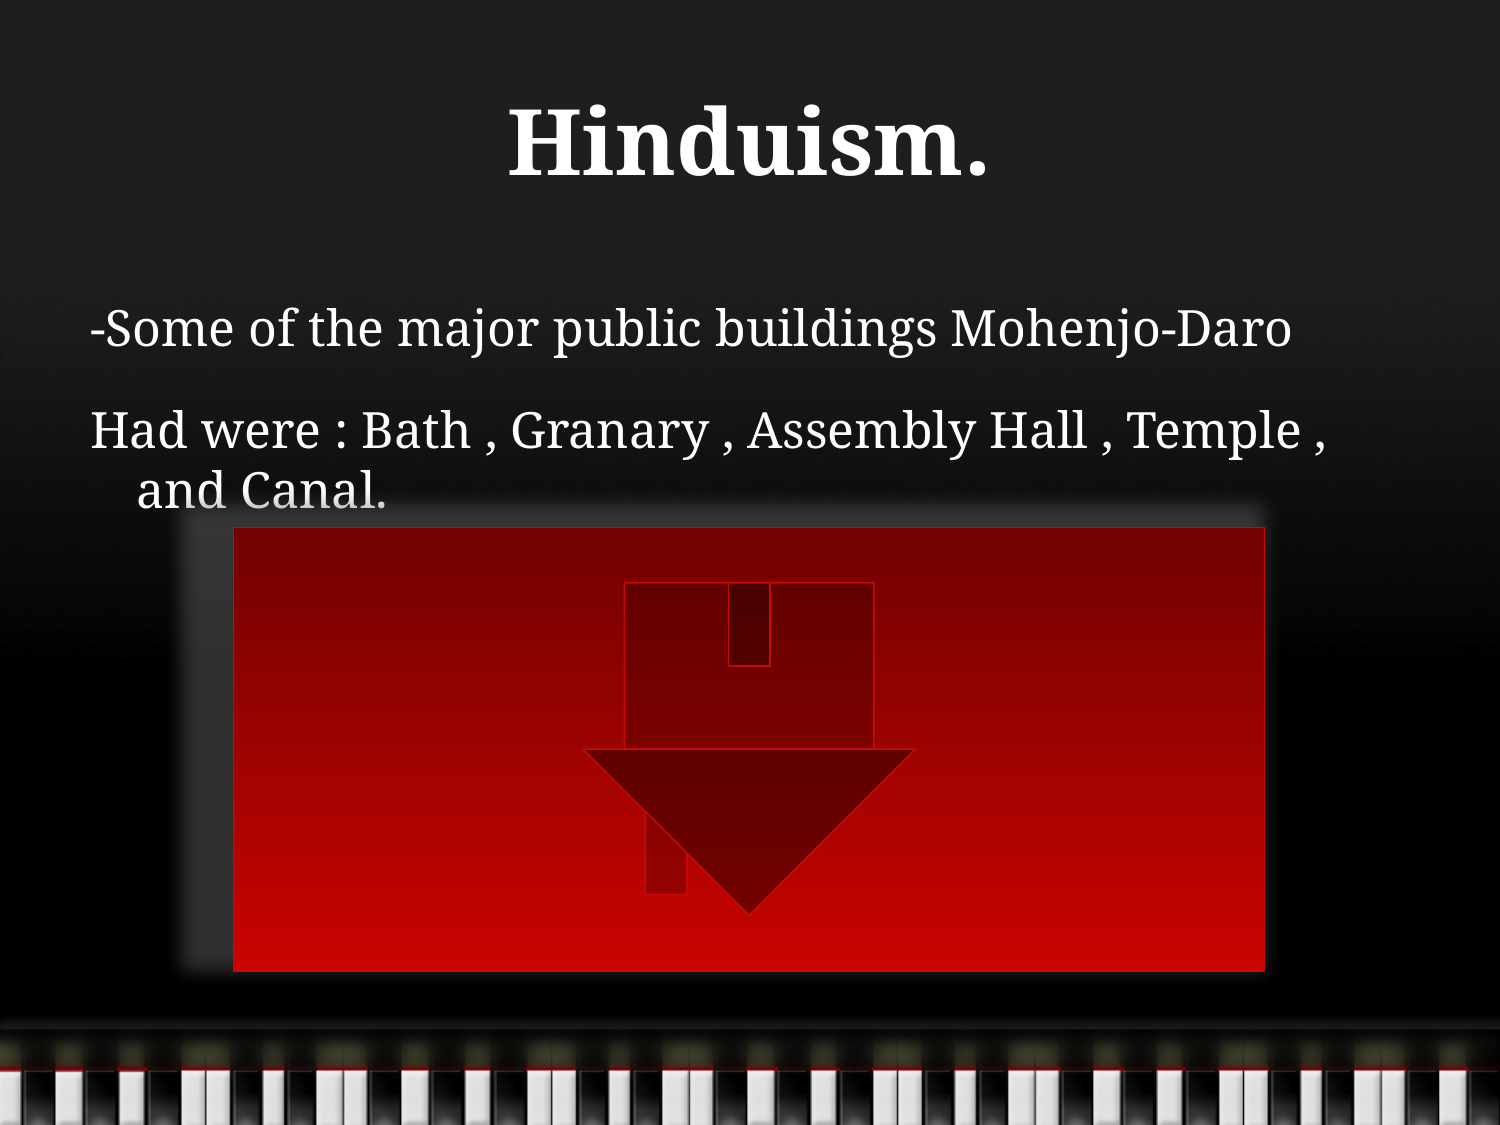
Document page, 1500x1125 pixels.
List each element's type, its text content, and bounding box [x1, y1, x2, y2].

list -Some of the major public buildings Mohenjo-Daro Had were : Bath , Granary , Assembly Hall , Temple , and Canal. [75, 288, 1425, 925]
text_box [233, 527, 1265, 972]
picture [0, 0, 1500, 1125]
title Hinduism. [75, 45, 1425, 233]
